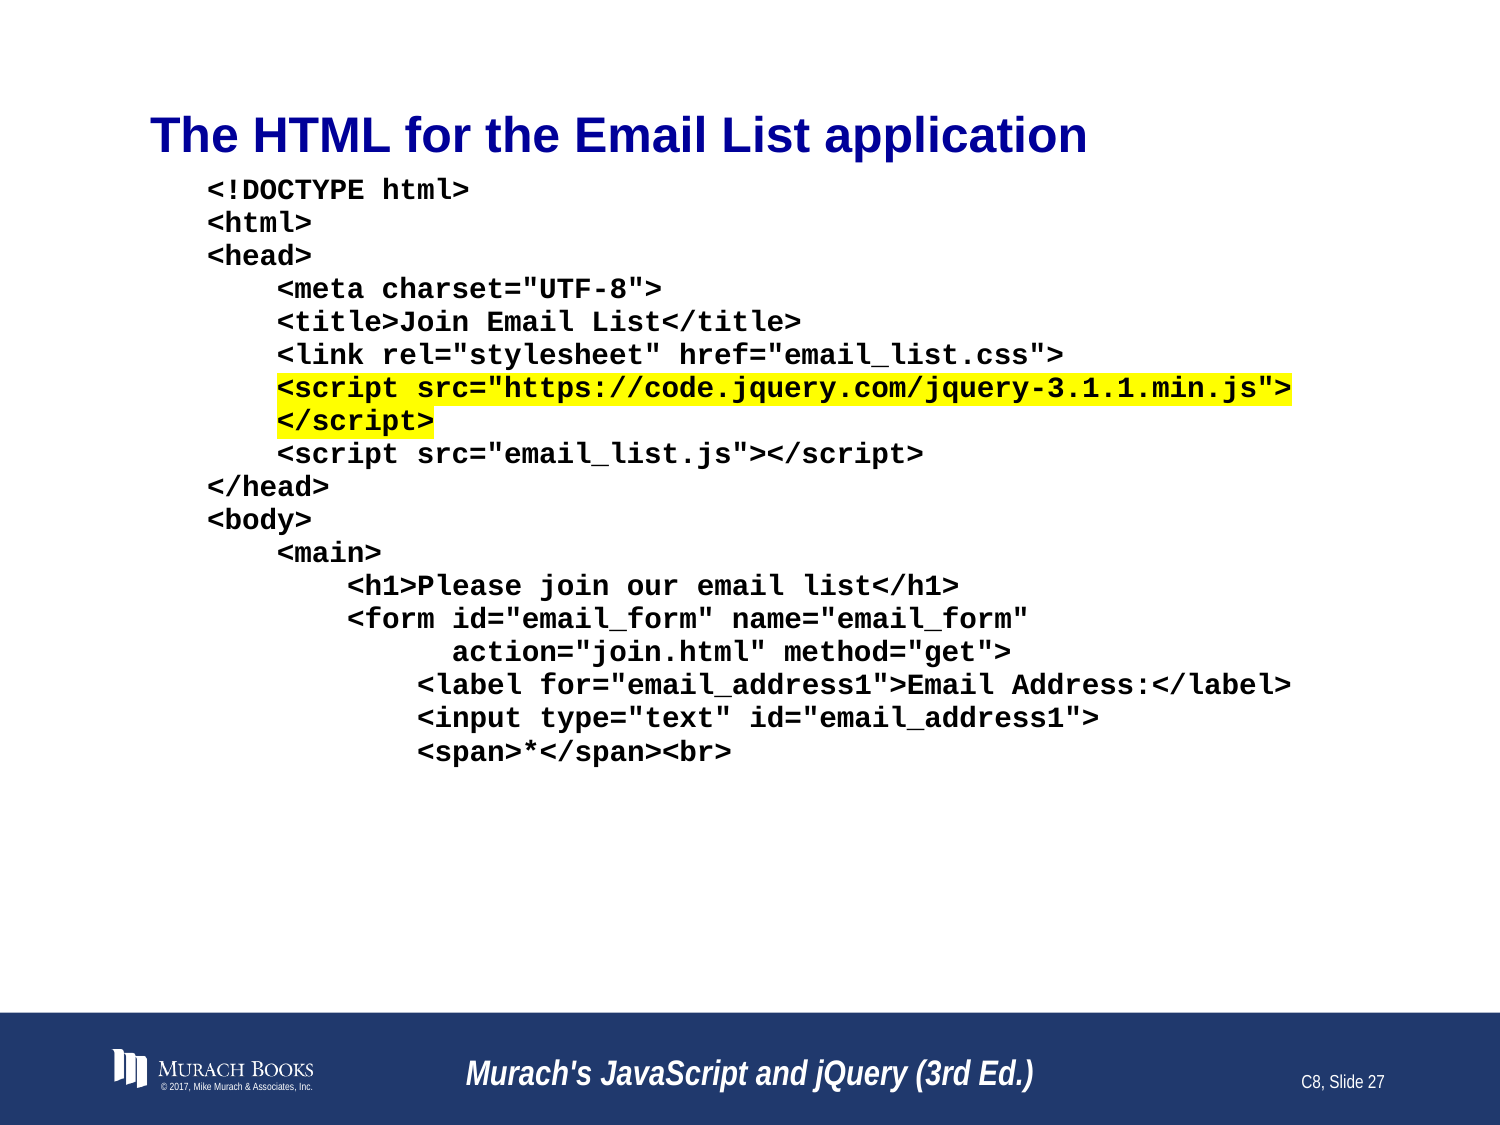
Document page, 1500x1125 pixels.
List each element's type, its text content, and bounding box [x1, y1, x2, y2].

slide_number Murach's JavaScript and jQuery (3rd Ed.) [463, 1025, 1050, 1100]
footer © 2017, Mike Murach & Associates, Inc. [12, 1025, 463, 1100]
title The HTML for the Email List application [150, 102, 1350, 164]
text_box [149, 174, 1350, 809]
slide_number C8, Slide 27 [1087, 1025, 1400, 1100]
